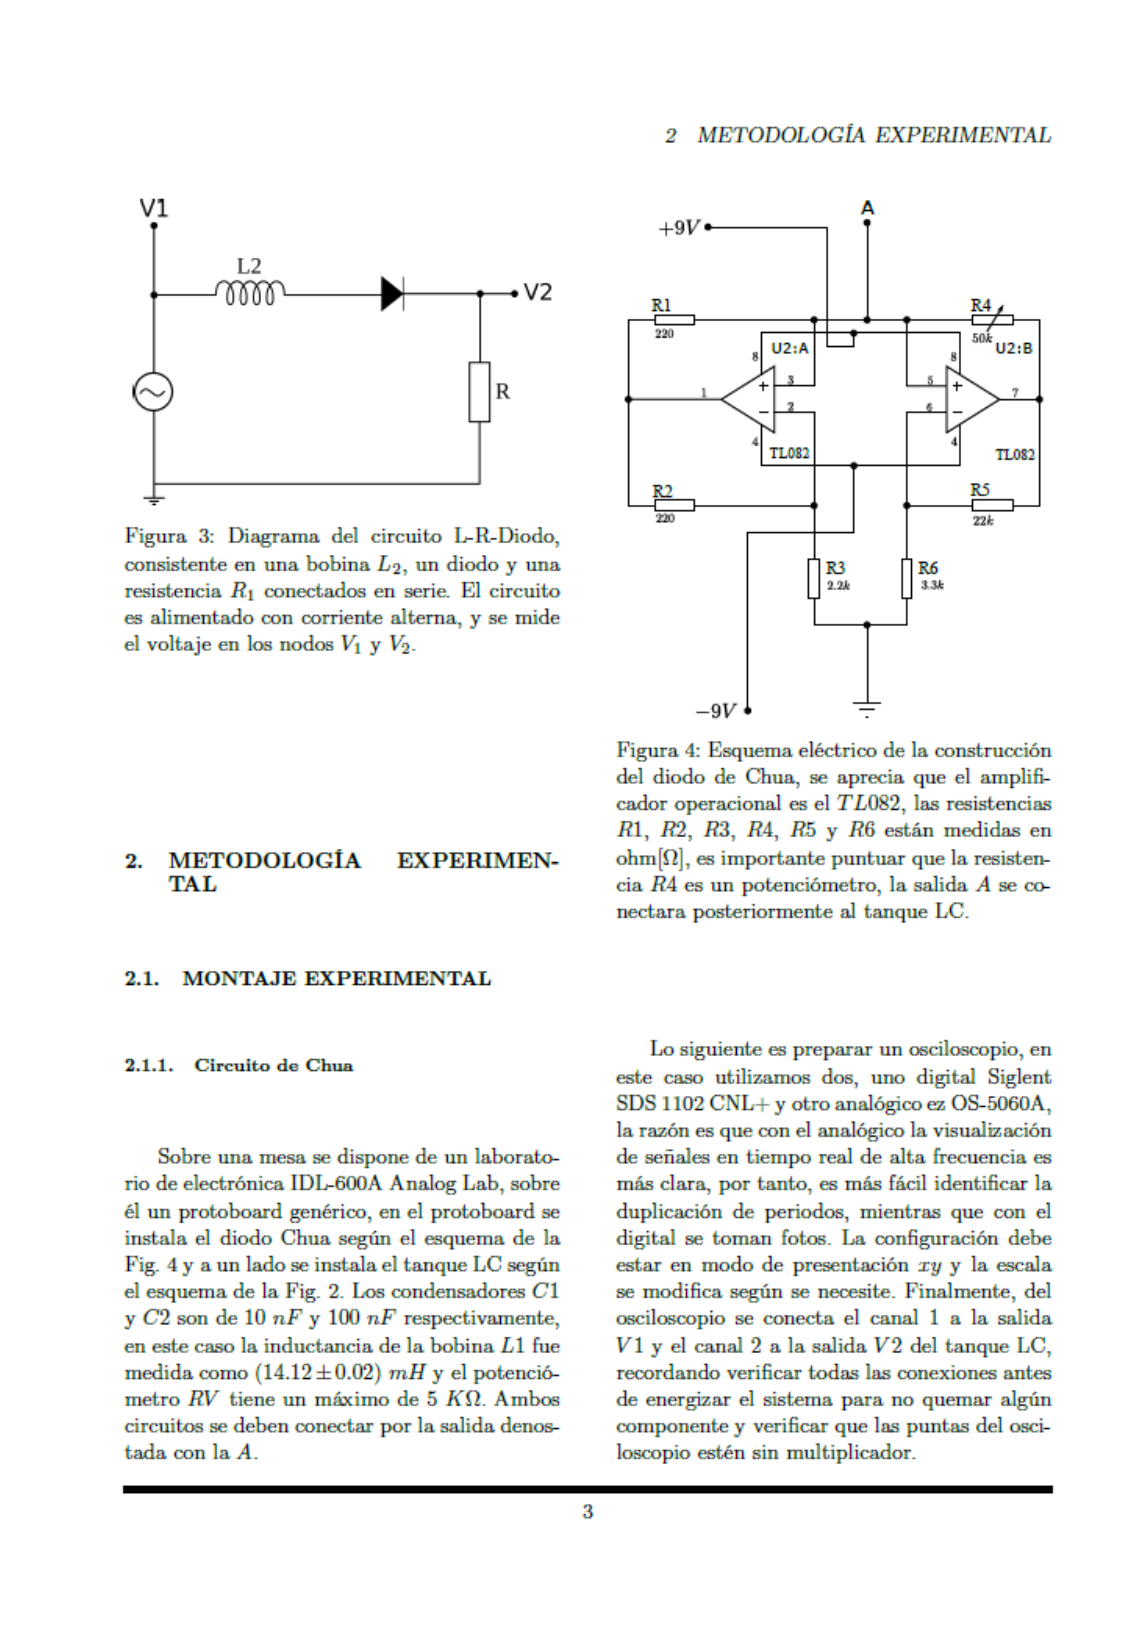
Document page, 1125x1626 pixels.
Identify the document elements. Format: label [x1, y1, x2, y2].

picture [52, 99, 1073, 1526]
